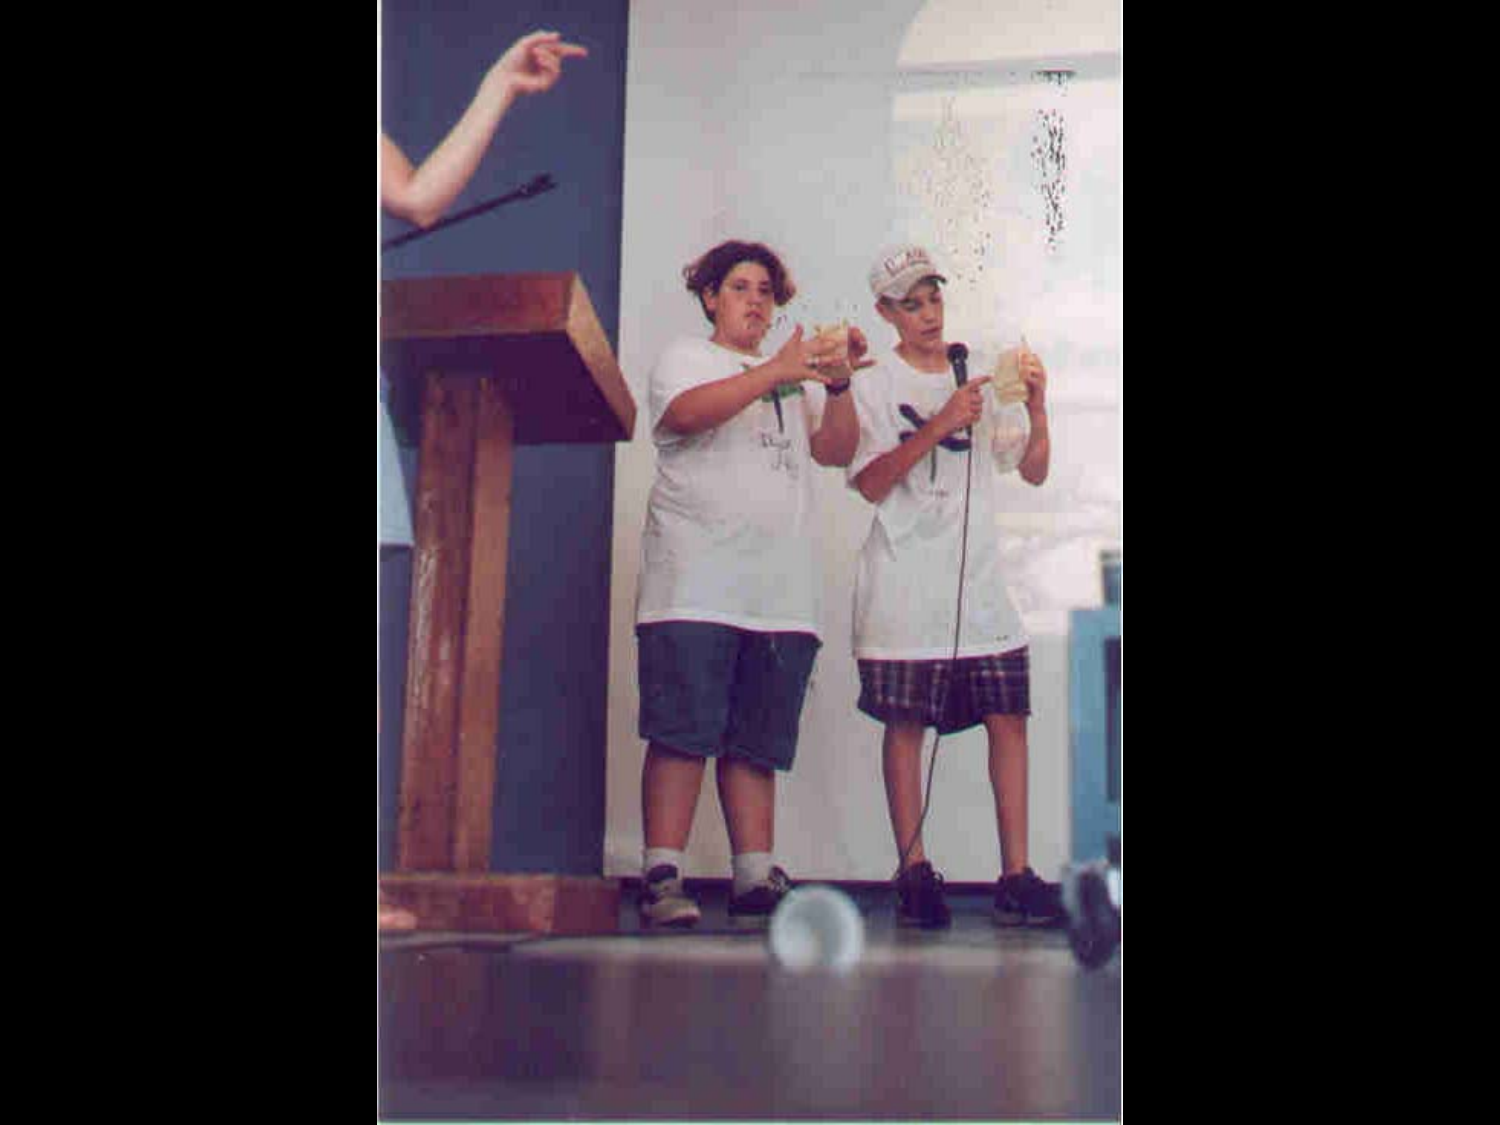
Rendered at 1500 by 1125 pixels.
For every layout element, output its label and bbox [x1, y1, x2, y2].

picture [376, 0, 1124, 1125]
